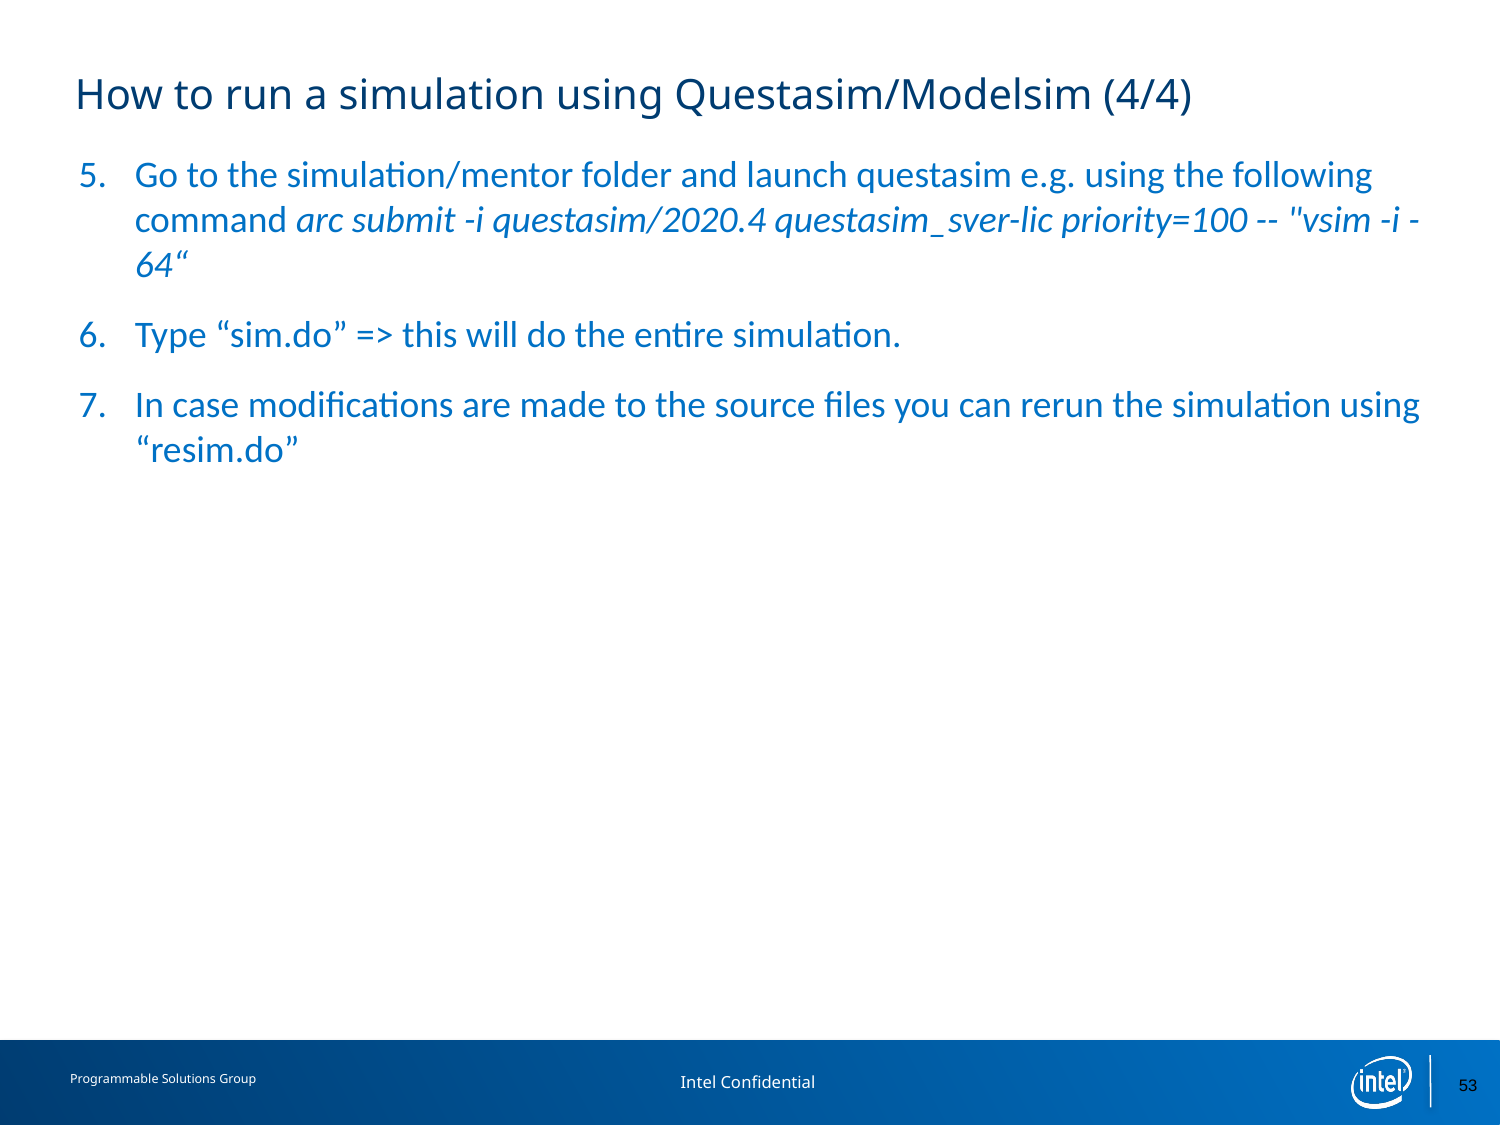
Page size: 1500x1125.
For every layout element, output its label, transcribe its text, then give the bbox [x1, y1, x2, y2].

title How to run a simulation using Questasim/Modelsim (4/4) [74, 67, 1478, 258]
slide_number 53 [1127, 1055, 1478, 1116]
list Go to the simulation/mentor folder and launch questasim e.g. using the following command arc submit -i questasim/2020.4 questasim_sver-lic priority=100 -- "vsim -i -64“ Type “sim.do” => this will do the entire simulation. In case modifications are made to the source files you can rerun the simulation using “resim.do” [78, 149, 1474, 975]
